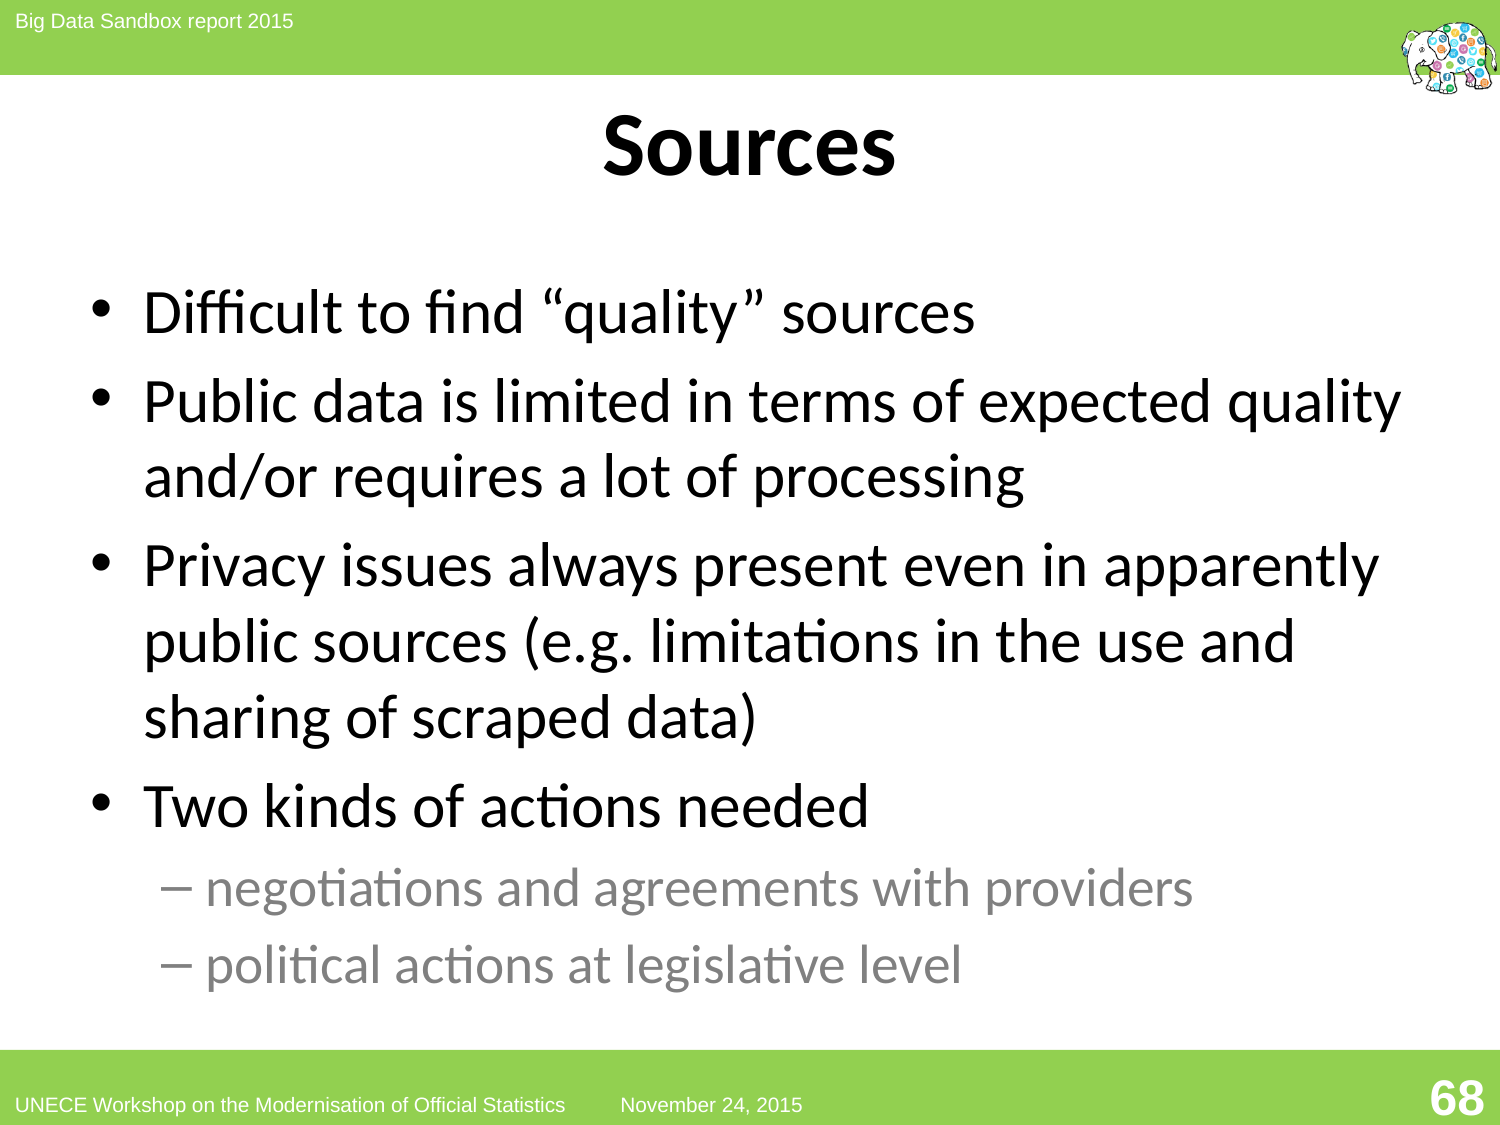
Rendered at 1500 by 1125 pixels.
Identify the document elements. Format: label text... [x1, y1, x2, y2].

list Difficult to find “quality” sources Public data is limited in terms of expected quality and/or requires a lot of processing Privacy issues always present even in apparently public sources (e.g. limitations in the use and sharing of scraped data) Two kinds of actions needed negotiations and agreements with providers political actions at legislative level [75, 262, 1425, 1005]
title Sources [75, 45, 1425, 233]
slide_number 68 [1388, 1058, 1500, 1125]
picture [1388, 15, 1500, 96]
